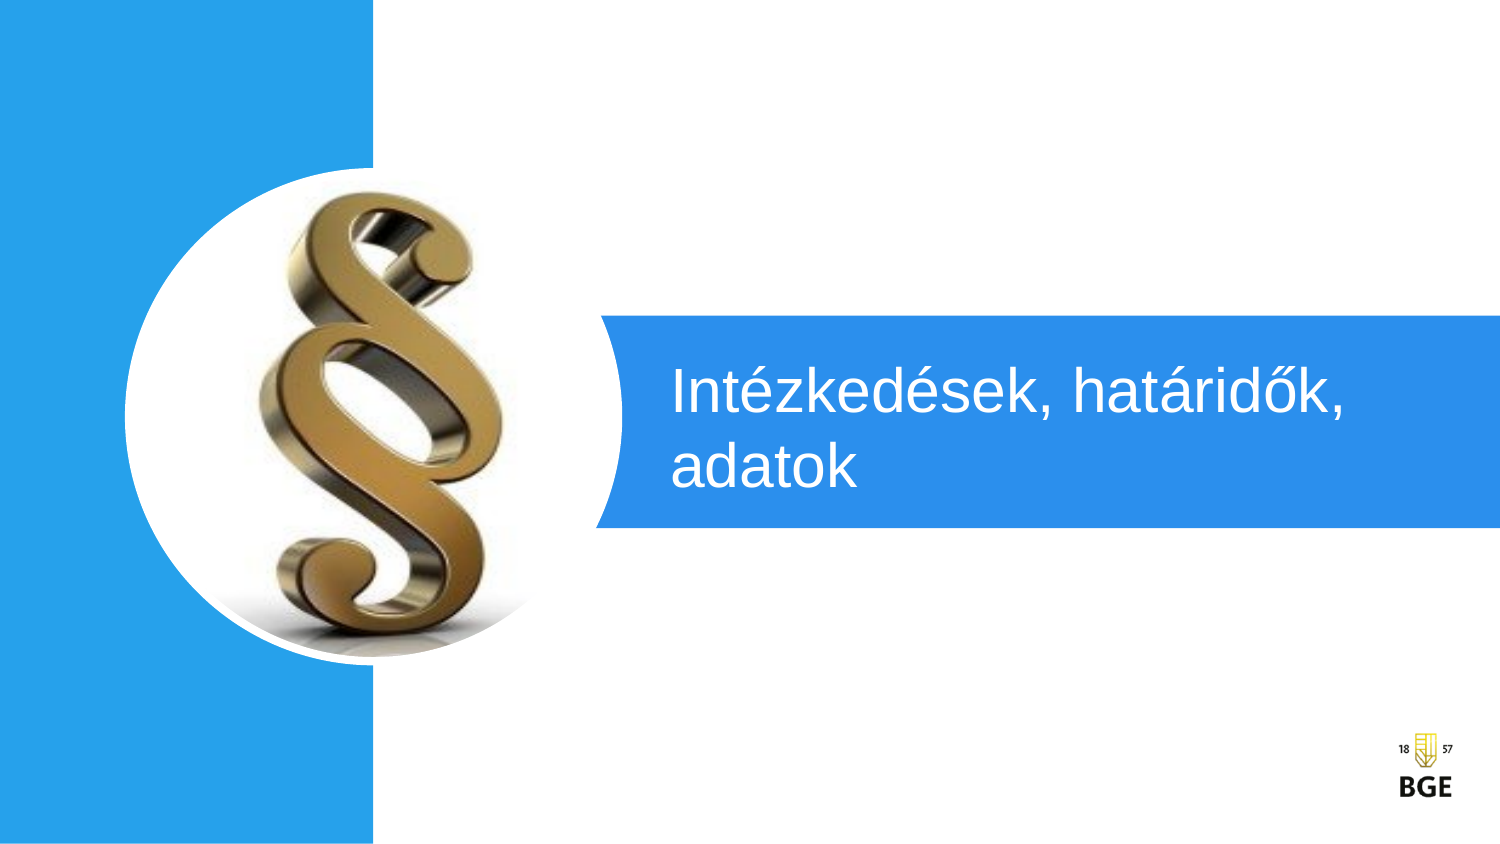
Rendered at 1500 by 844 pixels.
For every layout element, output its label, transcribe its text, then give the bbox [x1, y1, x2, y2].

picture [128, 171, 619, 662]
list Intézkedések, határidők, adatok [655, 357, 1500, 493]
picture [1388, 727, 1460, 803]
